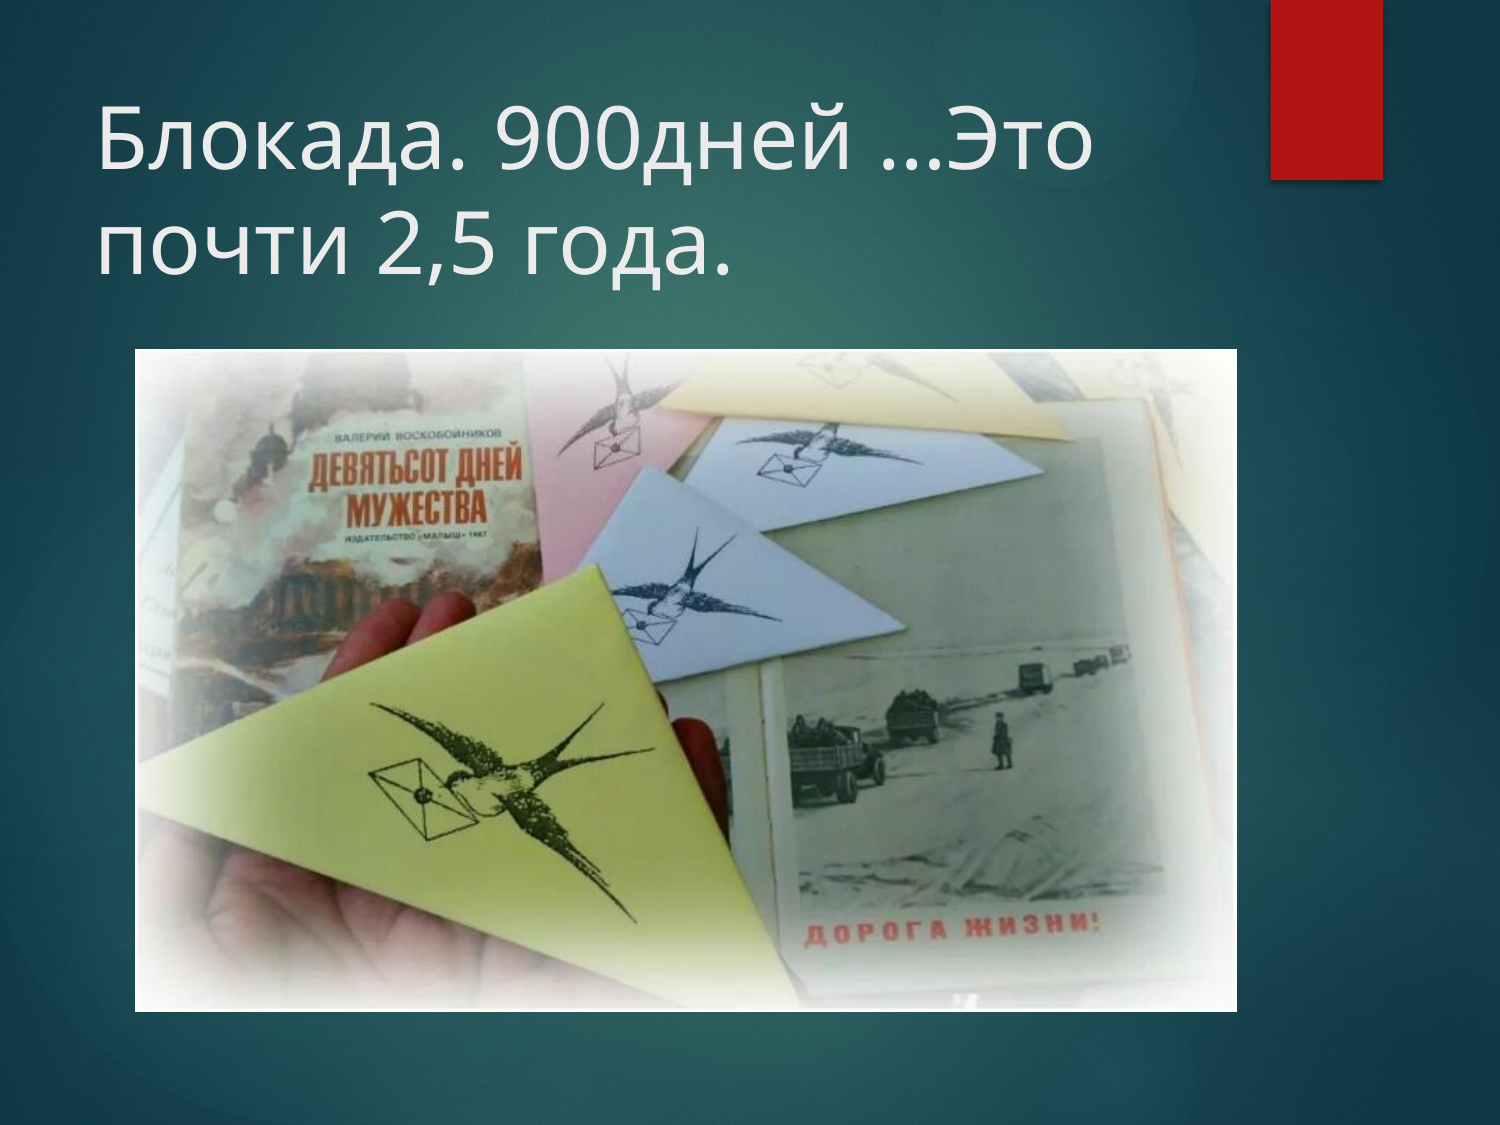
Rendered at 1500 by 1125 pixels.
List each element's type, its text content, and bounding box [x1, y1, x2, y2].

title Блокада. 900дней …Это почти 2,5 года. [79, 74, 1237, 304]
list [135, 349, 1237, 1013]
